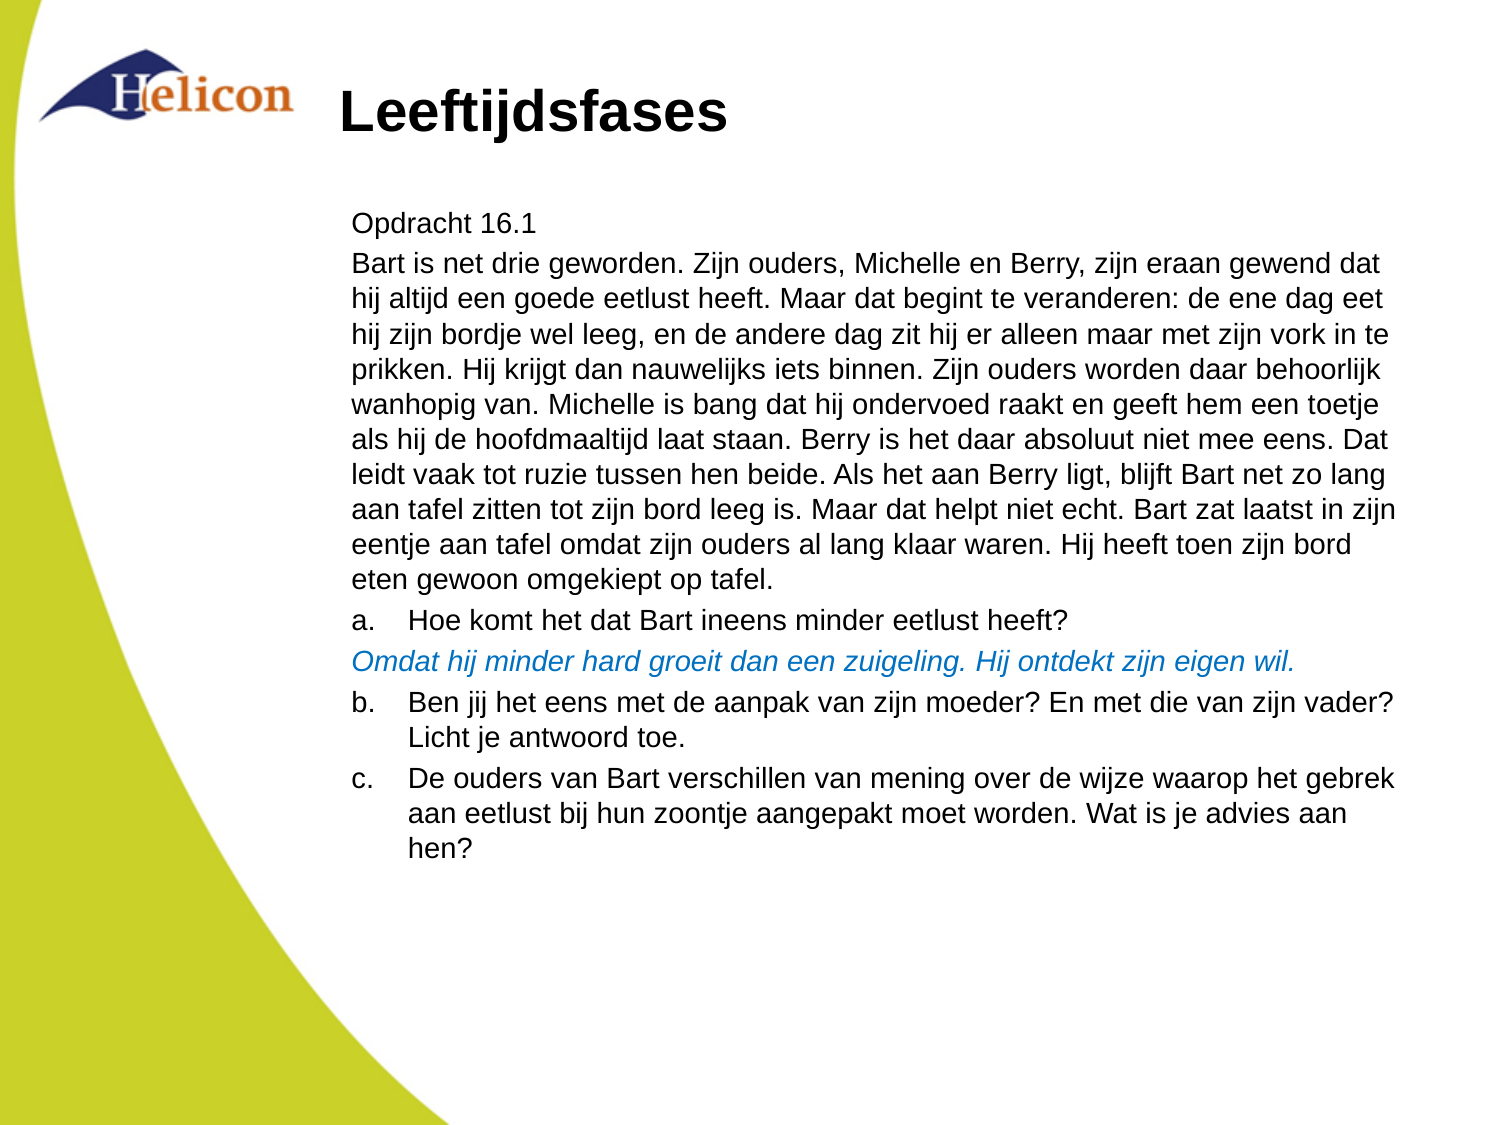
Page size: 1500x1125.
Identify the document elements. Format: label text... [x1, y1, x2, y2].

picture [0, 0, 1500, 1125]
list Opdracht 16.1 Bart is net drie geworden. Zijn ouders, Michelle en Berry, zijn eraan gewend dat hij altijd een goede eetlust heeft. Maar dat begint te veranderen: de ene dag eet hij zijn bordje wel leeg, en de andere dag zit hij er alleen maar met zijn vork in te prikken. Hij krijgt dan nauwelijks iets binnen. Zijn ouders worden daar behoorlijk wanhopig van. Michelle is bang dat hij ondervoed raakt en geeft hem een toetje als hij de hoofdmaaltijd laat staan. Berry is het daar absoluut niet mee eens. Dat leidt vaak tot ruzie tussen hen beide. Als het aan Berry ligt, blijft Bart net zo lang aan tafel zitten tot zijn bord leeg is. Maar dat helpt niet echt. Bart zat laatst in zijn eentje aan tafel omdat zijn ouders al lang klaar waren. Hij heeft toen zijn bord eten gewoon omgekiept op tafel. Hoe komt het dat Bart ineens minder eetlust heeft? Omdat hij minder hard groeit dan een zuigeling. Hij ontdekt zijn eigen wil. Ben jij het eens met de aanpak van zijn moeder? En met die van zijn vader? Licht je antwoord toe. De ouders van Bart verschillen van mening over de wijze waarop het gebrek aan eetlust bij hun zoontje aangepakt moet worden. Wat is je advies aan hen? [336, 196, 1425, 1005]
title Leeftijdsfases [324, 54, 1415, 161]
